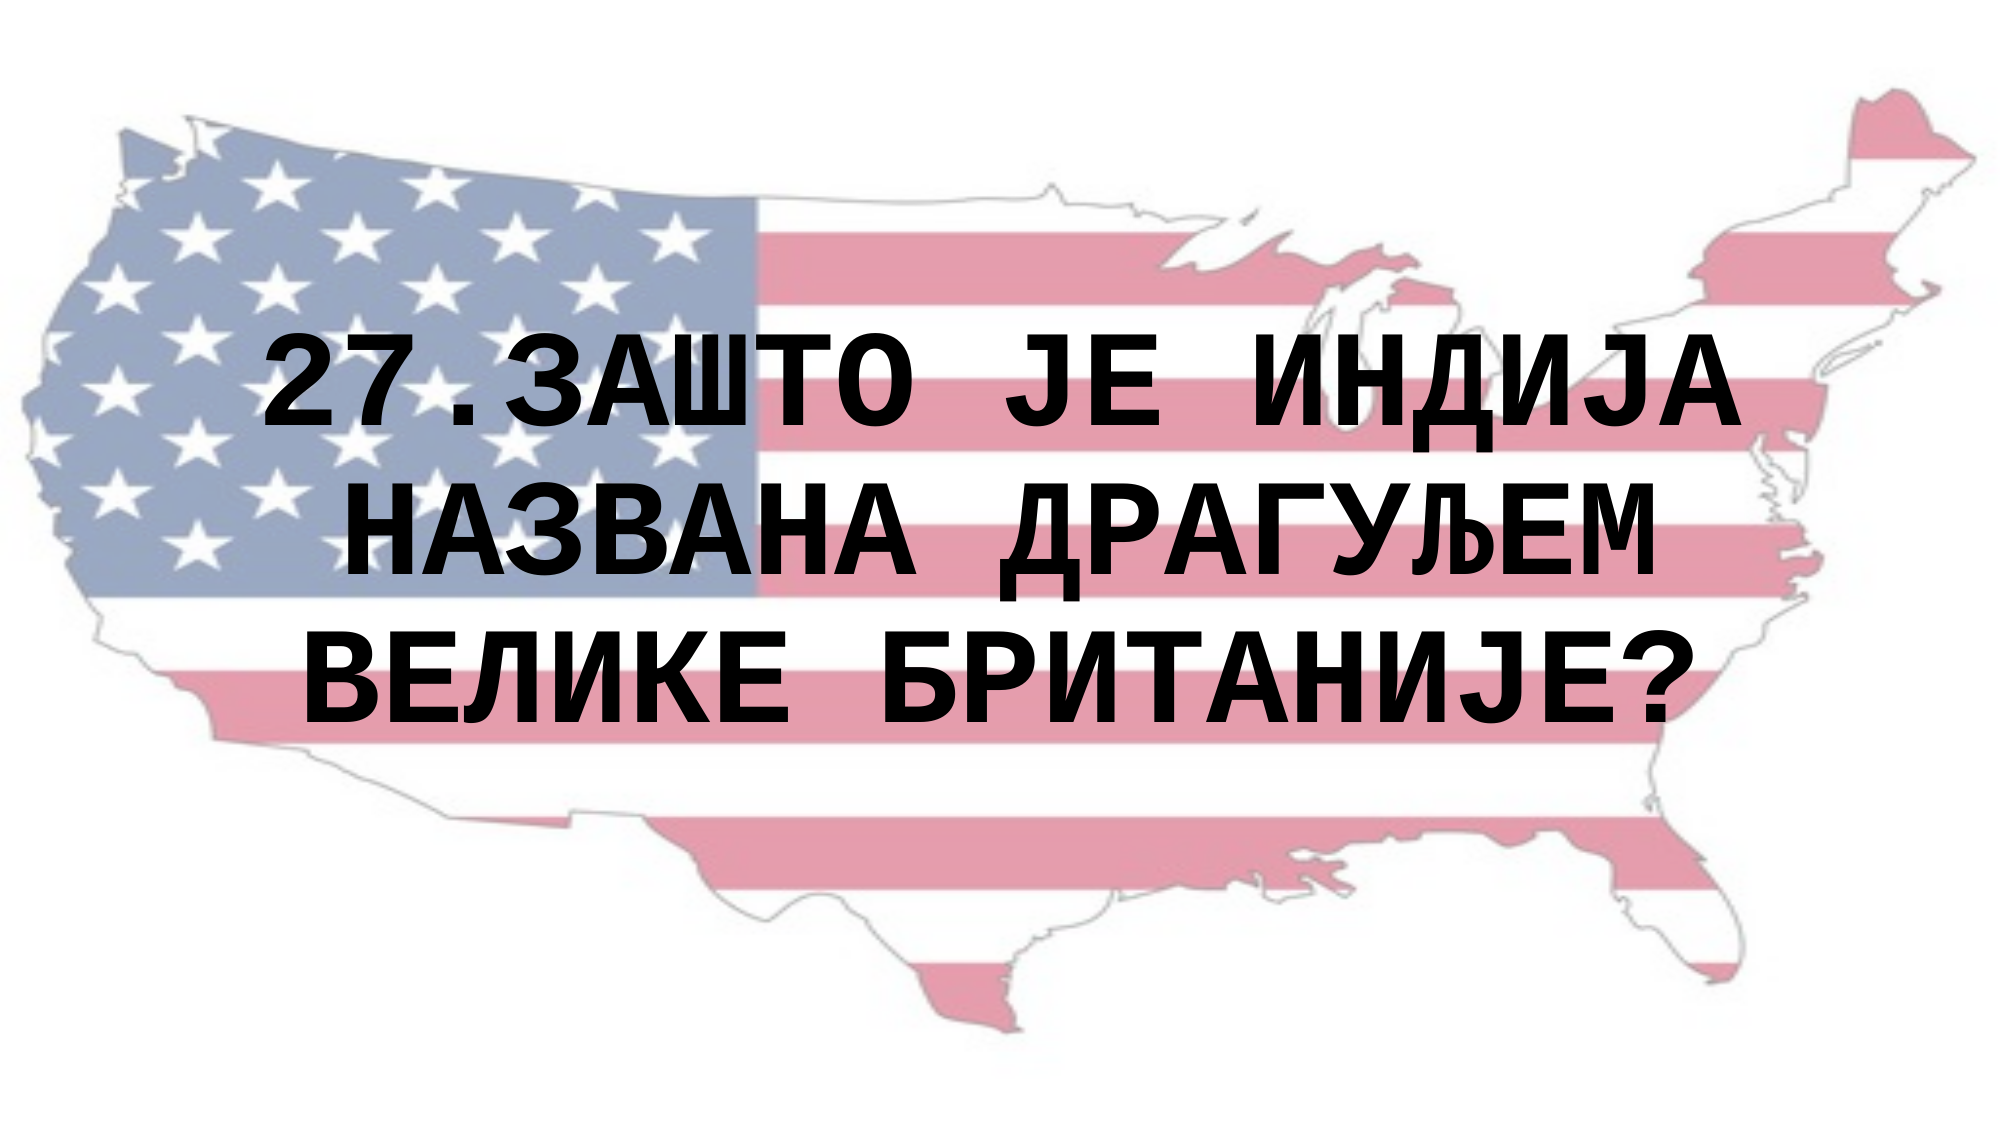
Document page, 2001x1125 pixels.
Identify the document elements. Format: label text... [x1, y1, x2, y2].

list 27.ЗАШТО ЈЕ ИНДИЈА НАЗВАНА ДРАГУЉЕМ ВЕЛИКЕ БРИТАНИЈЕ? [137, 299, 1863, 1014]
